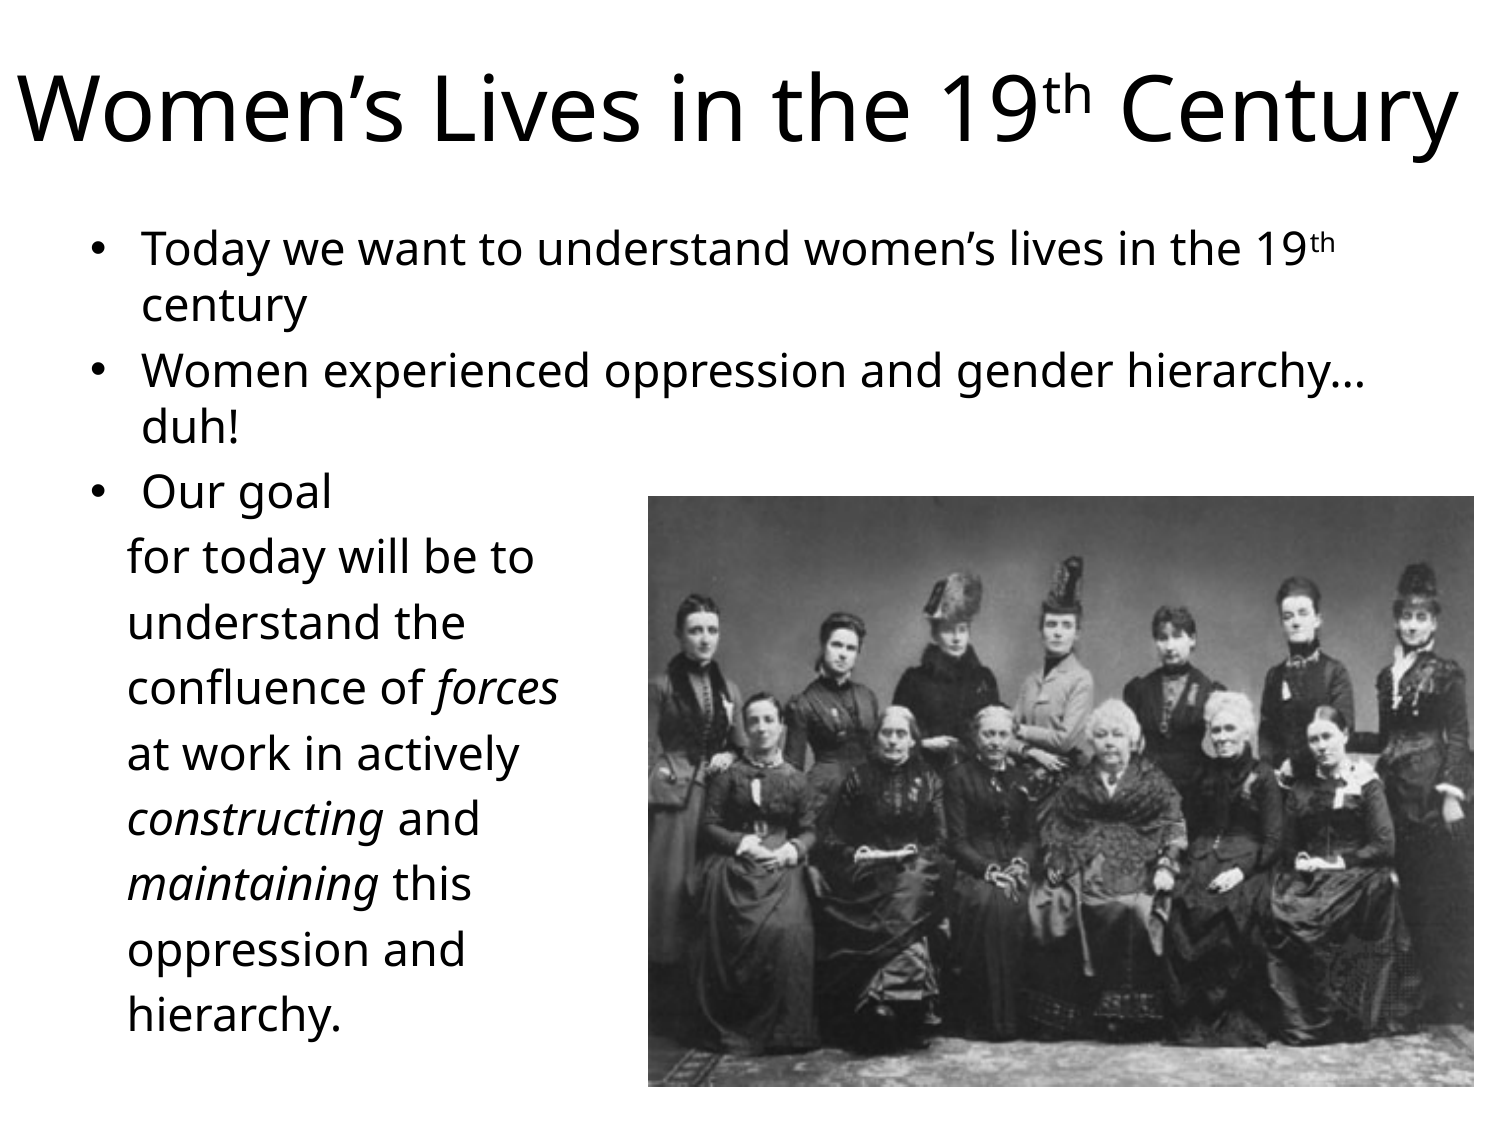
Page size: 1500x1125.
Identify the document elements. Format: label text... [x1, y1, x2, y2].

title Women’s Lives in the 19th Century [0, 10, 1500, 199]
picture [647, 495, 1474, 1088]
list Today we want to understand women’s lives in the 19th century Women experienced oppression and gender hierarchy…duh! Our goal for today will be to understand the confluence of forces at work in actively constructing and maintaining this oppression and hierarchy. [75, 211, 1425, 1057]
